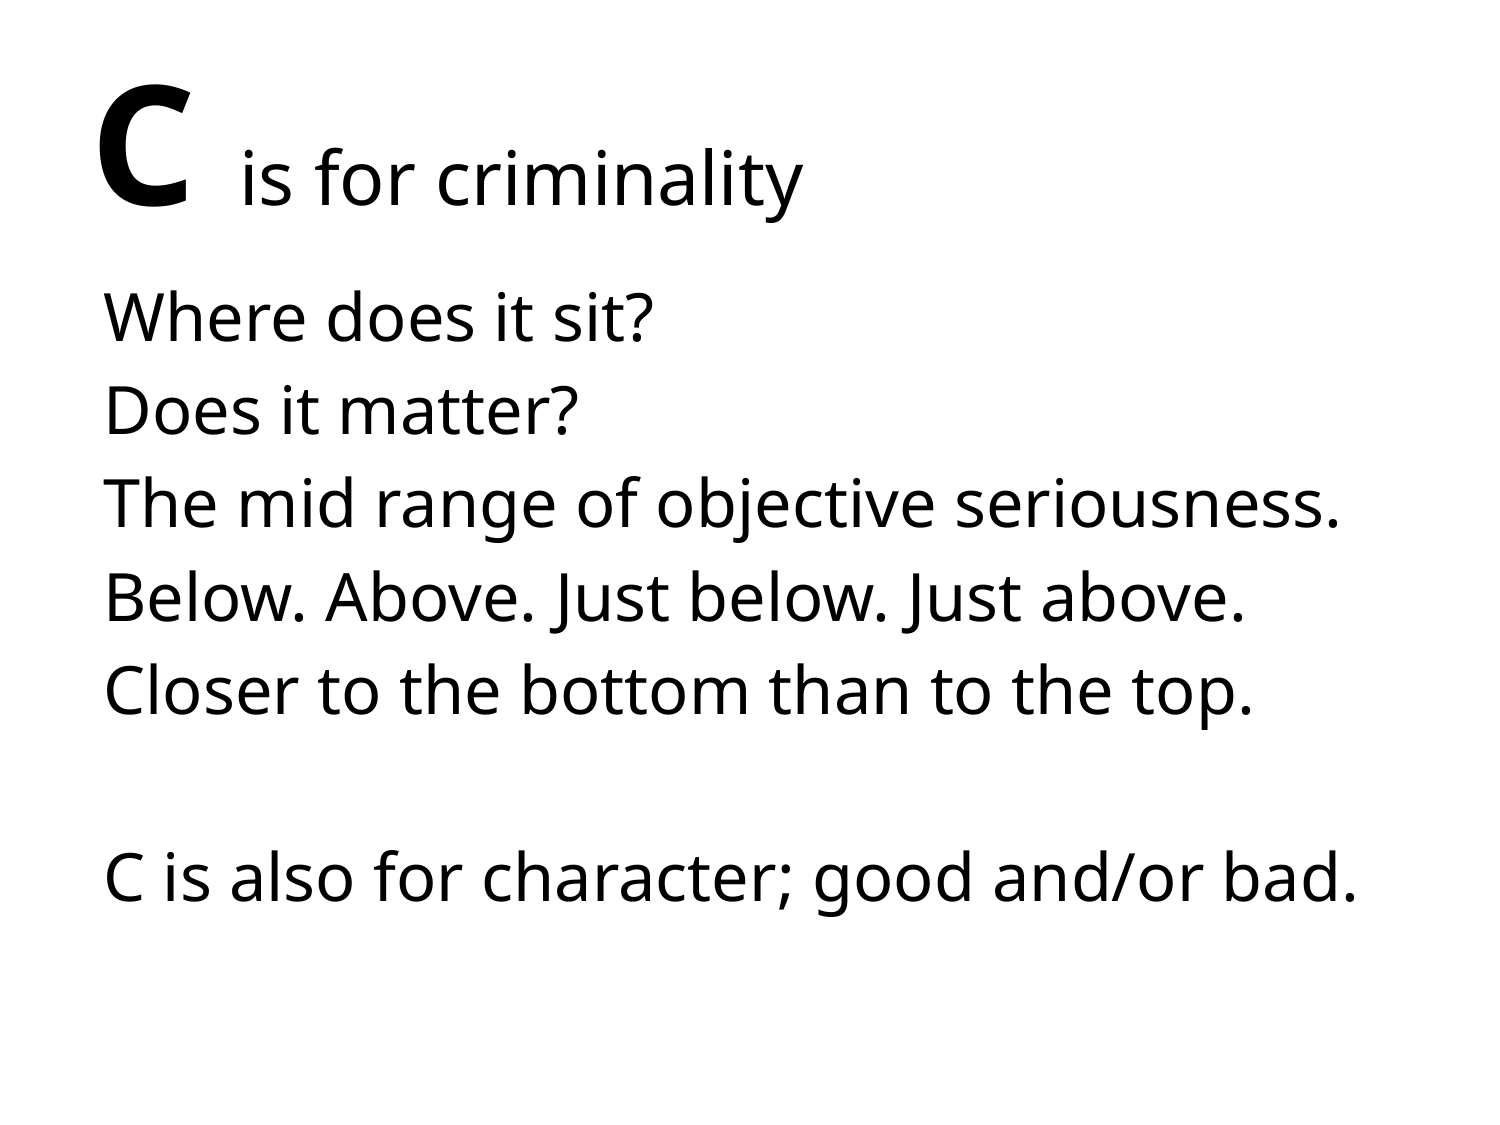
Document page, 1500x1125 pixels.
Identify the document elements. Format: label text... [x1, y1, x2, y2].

title C is for criminality [75, 45, 1425, 233]
list Where does it sit? Does it matter? The mid range of objective seriousness. Below. Above. Just below. Just above. Closer to the bottom than to the top. C is also for character; good and/or bad. [88, 267, 1439, 1010]
